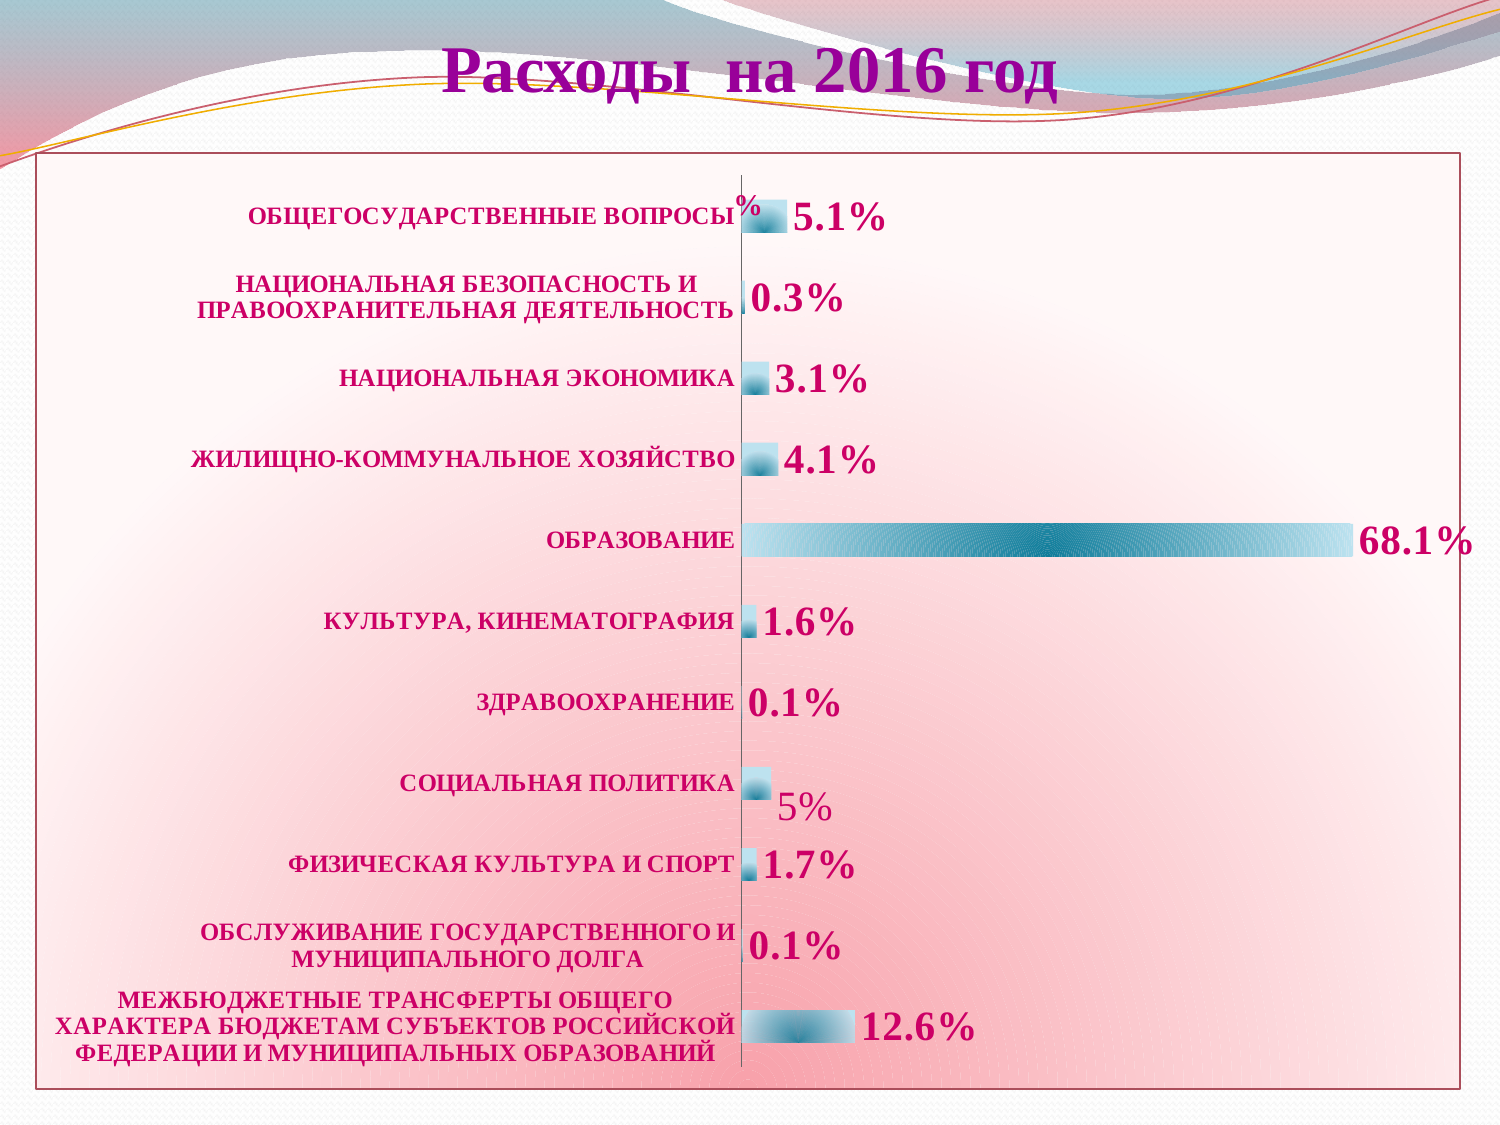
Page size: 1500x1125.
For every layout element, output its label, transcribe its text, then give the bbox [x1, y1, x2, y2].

title Расходы на 2016 год [0, 35, 1500, 106]
chart [34, 152, 1477, 1091]
